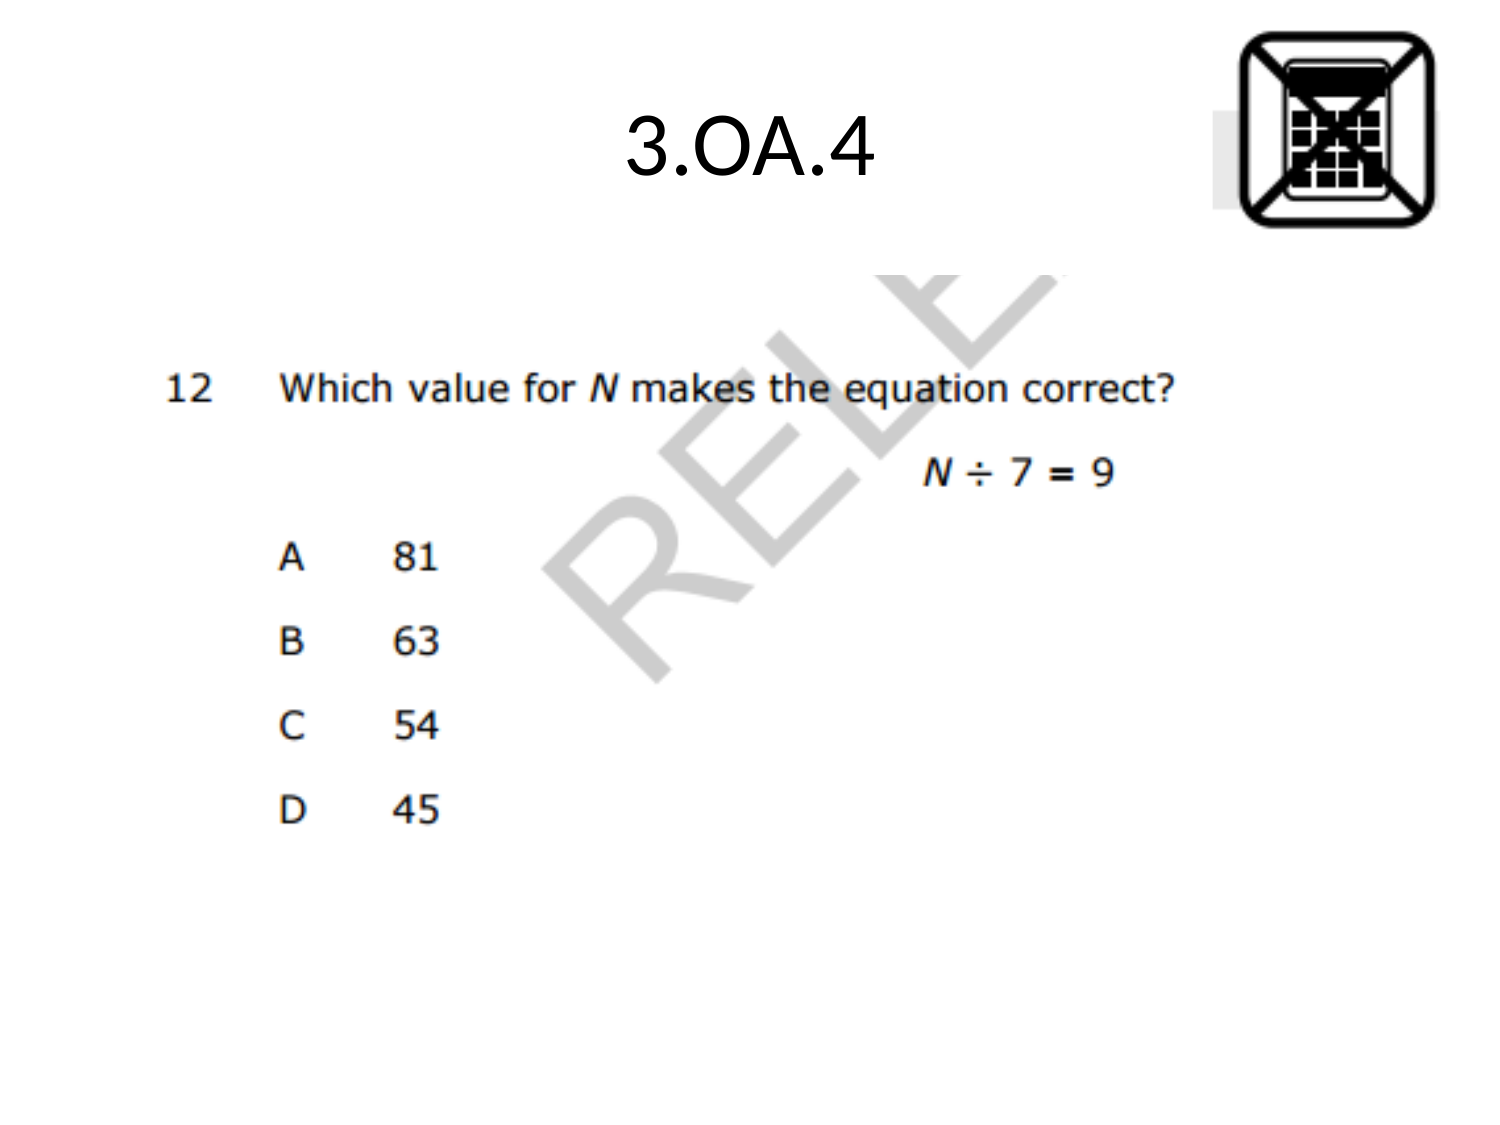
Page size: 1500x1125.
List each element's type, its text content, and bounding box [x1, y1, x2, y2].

title 3.OA.4 [75, 45, 1207, 233]
picture [1212, 12, 1474, 261]
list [112, 274, 1251, 970]
